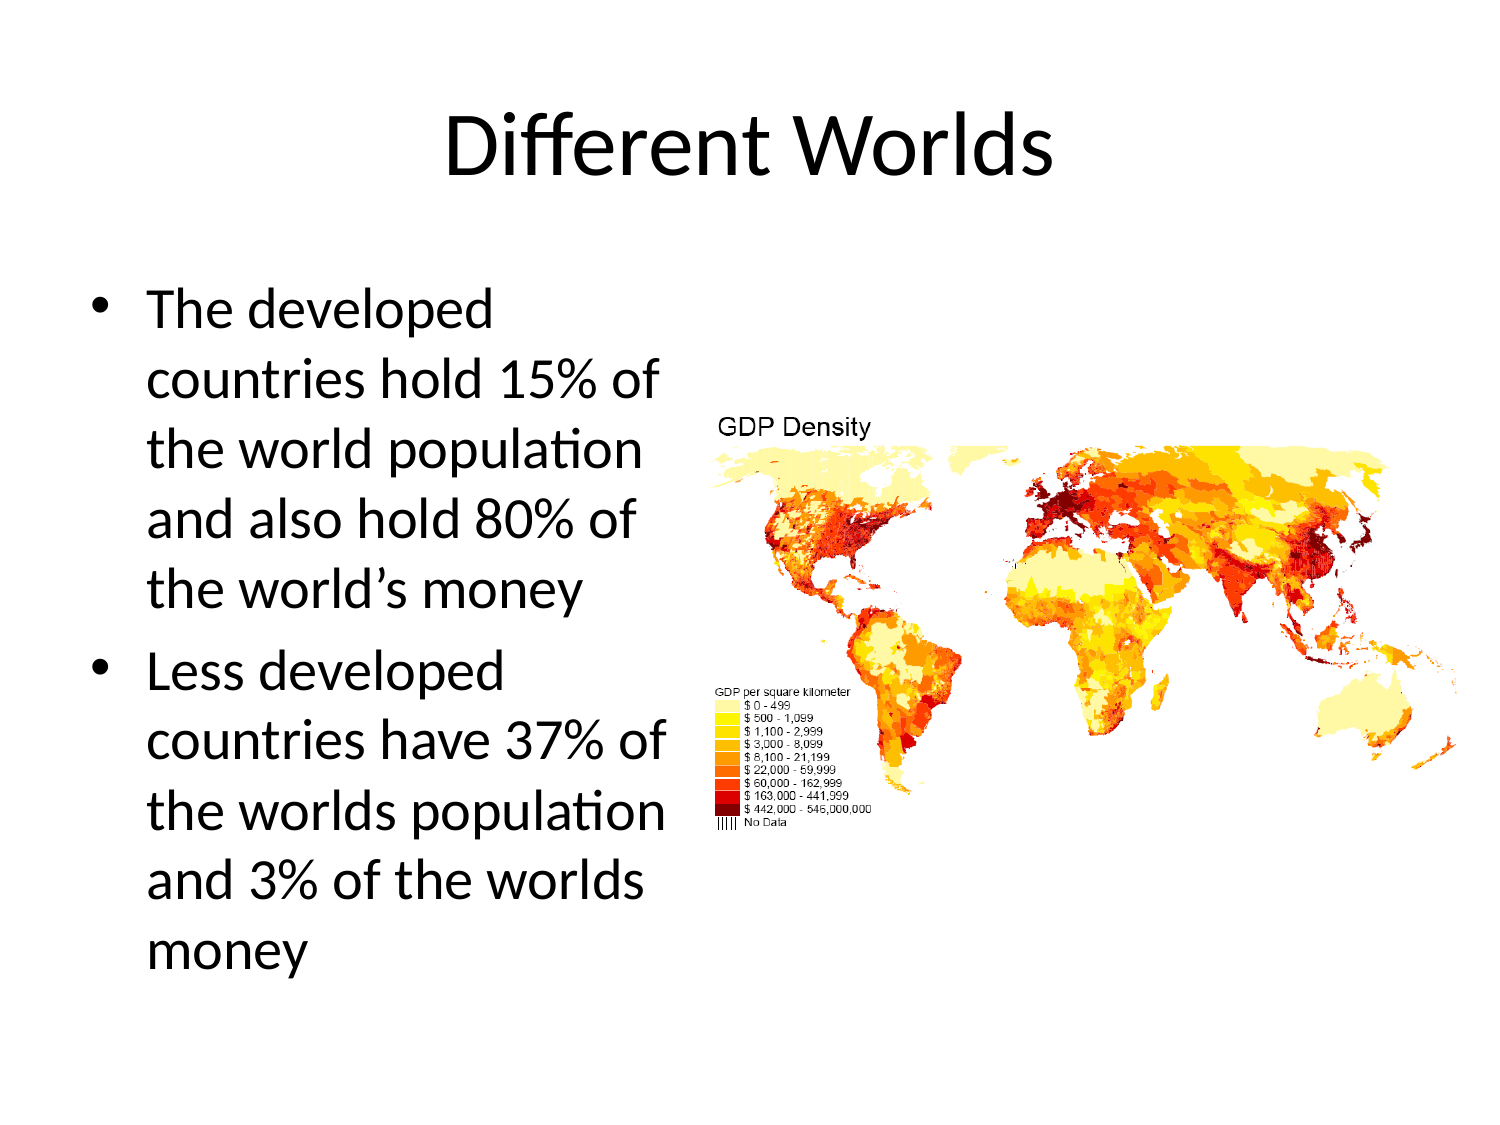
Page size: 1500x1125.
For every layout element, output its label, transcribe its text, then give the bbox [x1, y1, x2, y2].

picture [699, 412, 1457, 841]
title Different Worlds [75, 45, 1425, 233]
list The developed countries hold 15% of the world population and also hold 80% of the world’s money Less developed countries have 37% of the worlds population and 3% of the worlds money [75, 262, 738, 1005]
